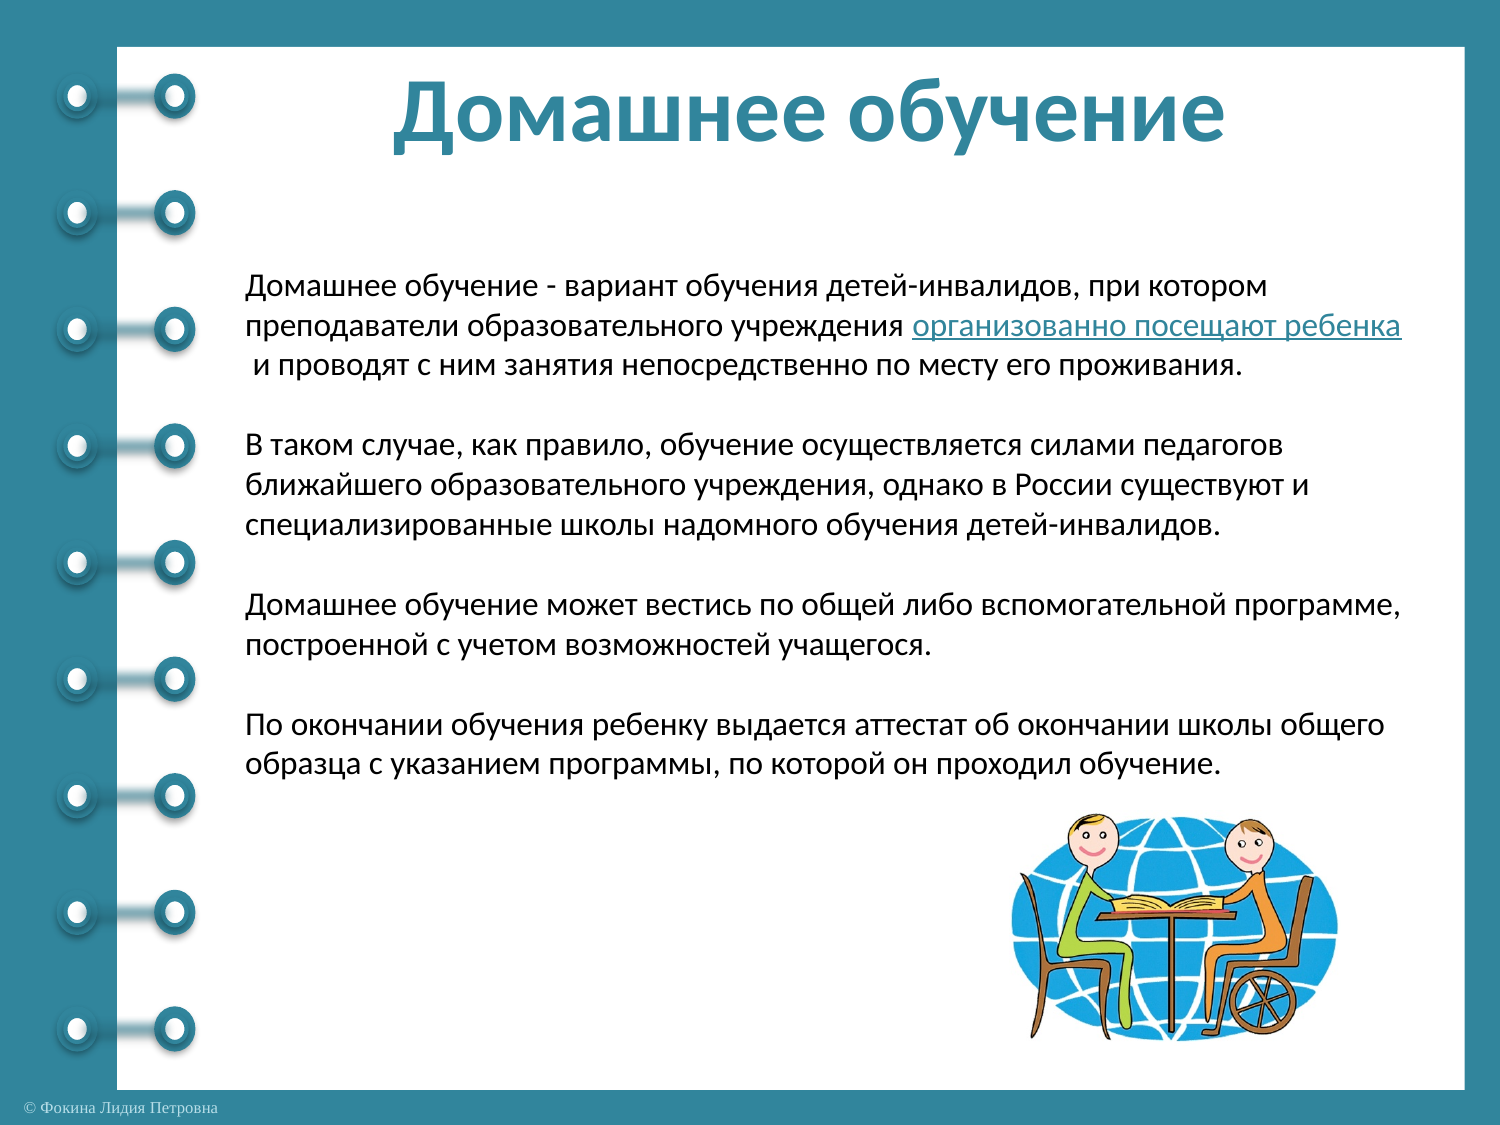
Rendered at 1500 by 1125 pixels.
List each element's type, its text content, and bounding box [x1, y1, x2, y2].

title Домашнее обучение - вариант обучения детей-инвалидов, при котором преподаватели образовательного учреждения организованно посещают ребенка и проводят с ним занятия непосредственно по месту его проживания. В таком случае, как правило, обучение осуществляется силами педагогов ближайшего образовательного учреждения, однако в России существуют и специализированные школы надомного обучения детей-инвалидов. Домашнее обучение может вестись по общей либо вспомогательной программе, построенной с учетом возможностей учащегося. По окончании обучения ребенку выдается аттестат об окончании школы общего образца с указанием программы, по которой он проходил обучение. [230, 255, 1425, 835]
picture [1009, 810, 1342, 1048]
text_box Домашнее обучение [182, 42, 1439, 173]
